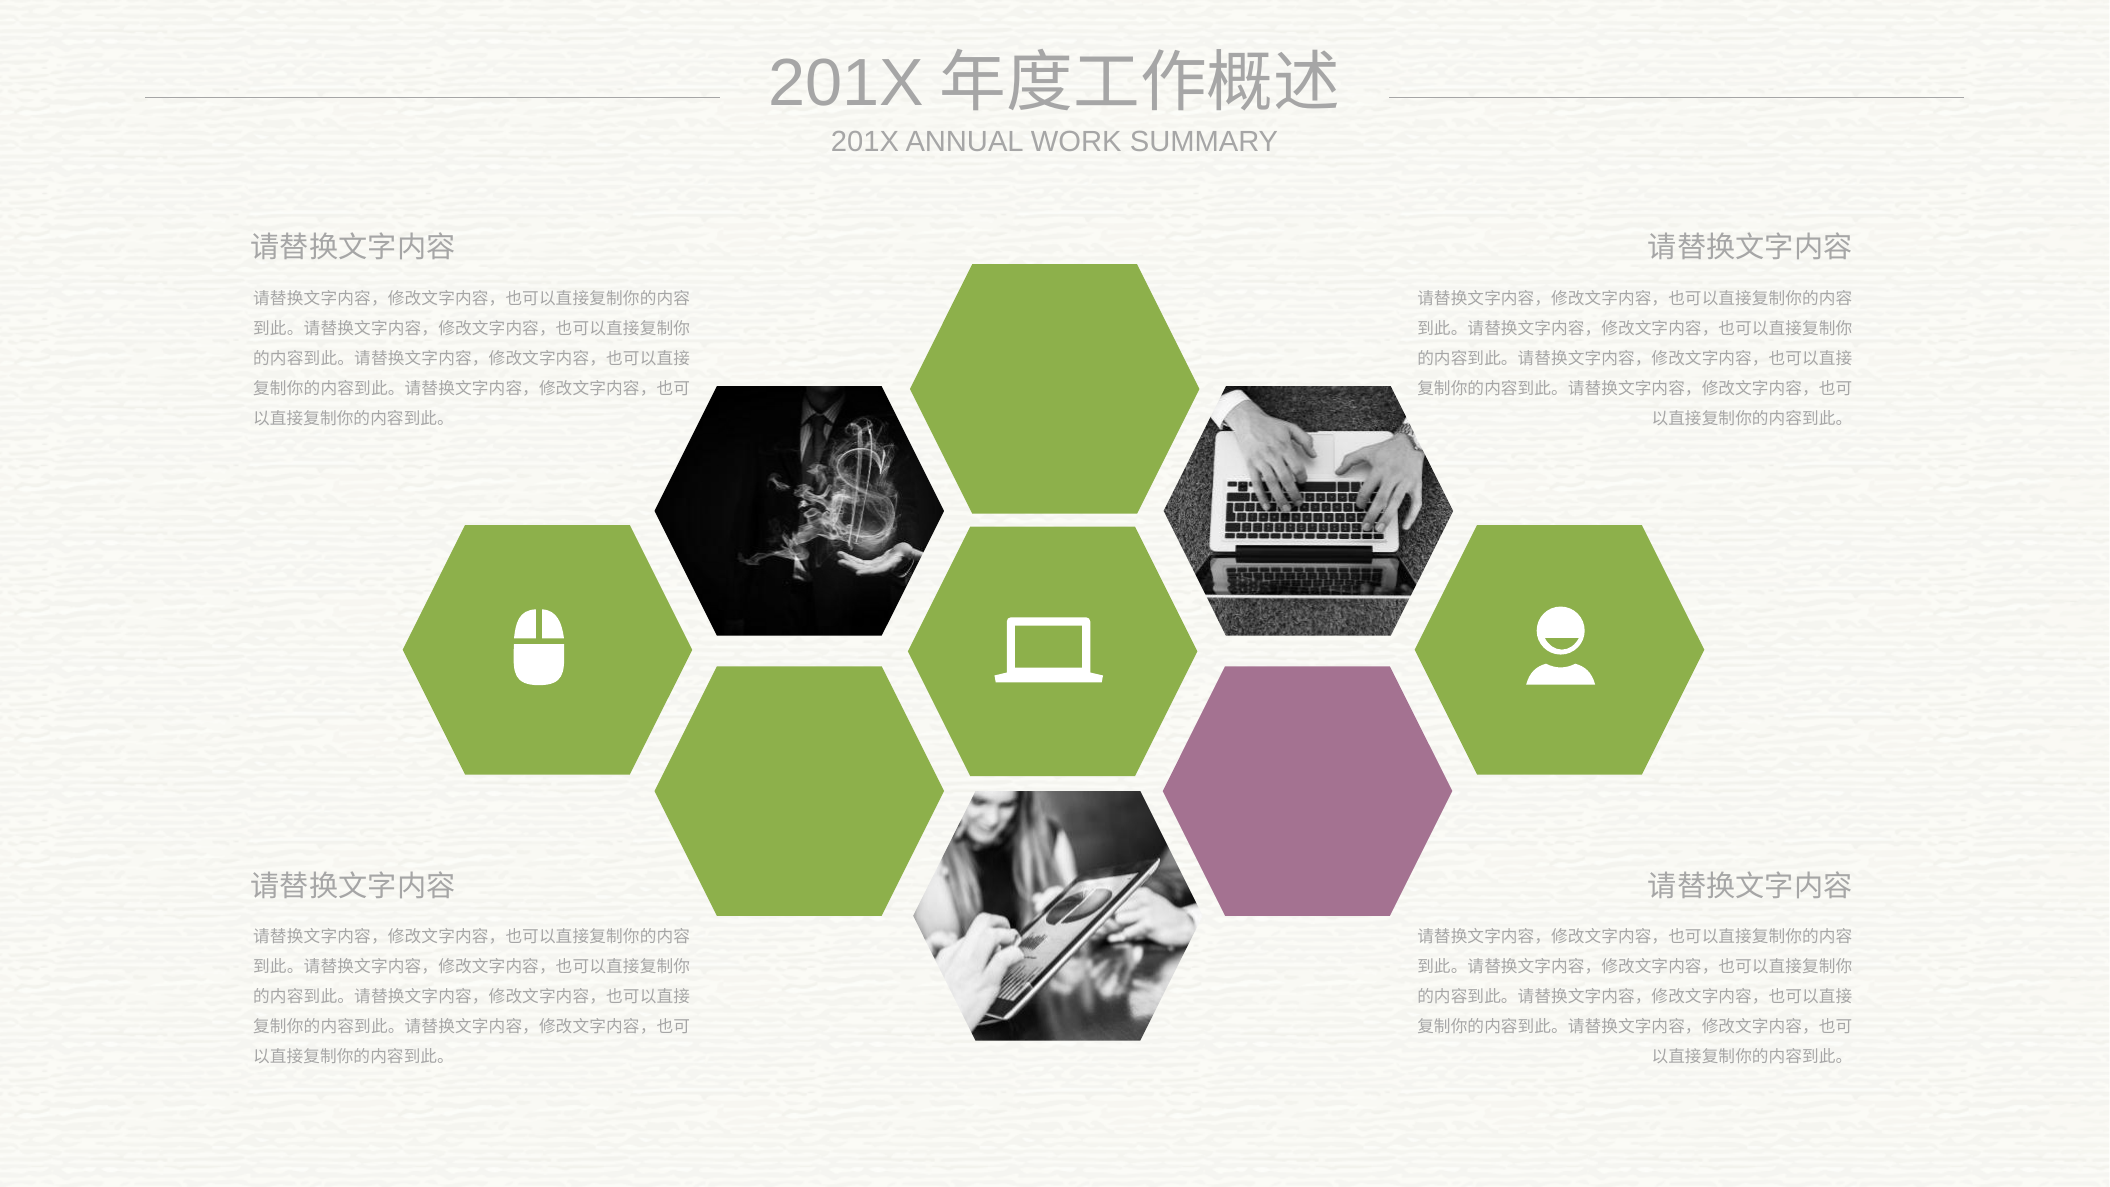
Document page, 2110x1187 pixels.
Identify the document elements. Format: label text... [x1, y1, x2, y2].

text_box 请替换文字内容，修改文字内容，也可以直接复制你的内容到此。请替换文字内容，修改文字内容，也可以直接复制你的内容到此。请替换文字内容，修改文字内容，也可以直接复制你的内容到此。请替换文字内容，修改文字内容，也可以直接复制你的内容到此。 [1415, 278, 1853, 428]
text_box 请替换文字内容，修改文字内容，也可以直接复制你的内容到此。请替换文字内容，修改文字内容，也可以直接复制你的内容到此。请替换文字内容，修改文字内容，也可以直接复制你的内容到此。请替换文字内容，修改文字内容，也可以直接复制你的内容到此。 [253, 278, 691, 428]
text_box [1161, 777, 1454, 917]
text_box [908, 263, 1201, 515]
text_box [402, 524, 1705, 777]
text_box 201X年度工作概述 [730, 98, 1379, 119]
text_box [1162, 385, 1455, 524]
text_box 请替换文字内容 [1573, 228, 1853, 264]
text_box [912, 790, 1204, 1042]
text_box 请替换文字内容，修改文字内容，也可以直接复制你的内容到此。请替换文字内容，修改文字内容，也可以直接复制你的内容到此。请替换文字内容，修改文字内容，也可以直接复制你的内容到此。请替换文字内容，修改文字内容，也可以直接复制你的内容到此。 [253, 916, 691, 1067]
text_box 201X年度工作概述 [730, 38, 1379, 96]
text_box 请替换文字内容，修改文字内容，也可以直接复制你的内容到此。请替换文字内容，修改文字内容，也可以直接复制你的内容到此。请替换文字内容，修改文字内容，也可以直接复制你的内容到此。请替换文字内容，修改文字内容，也可以直接复制你的内容到此。 [1415, 916, 1853, 1067]
text_box 请替换文字内容 [250, 866, 531, 902]
text_box 请替换文字内容 [250, 228, 531, 264]
text_box [653, 777, 946, 917]
text_box 请替换文字内容 [1573, 866, 1853, 902]
text_box 201X ANNUAL WORK SUMMARY [824, 122, 1285, 158]
picture [0, 0, 2110, 1187]
text_box [653, 385, 946, 524]
